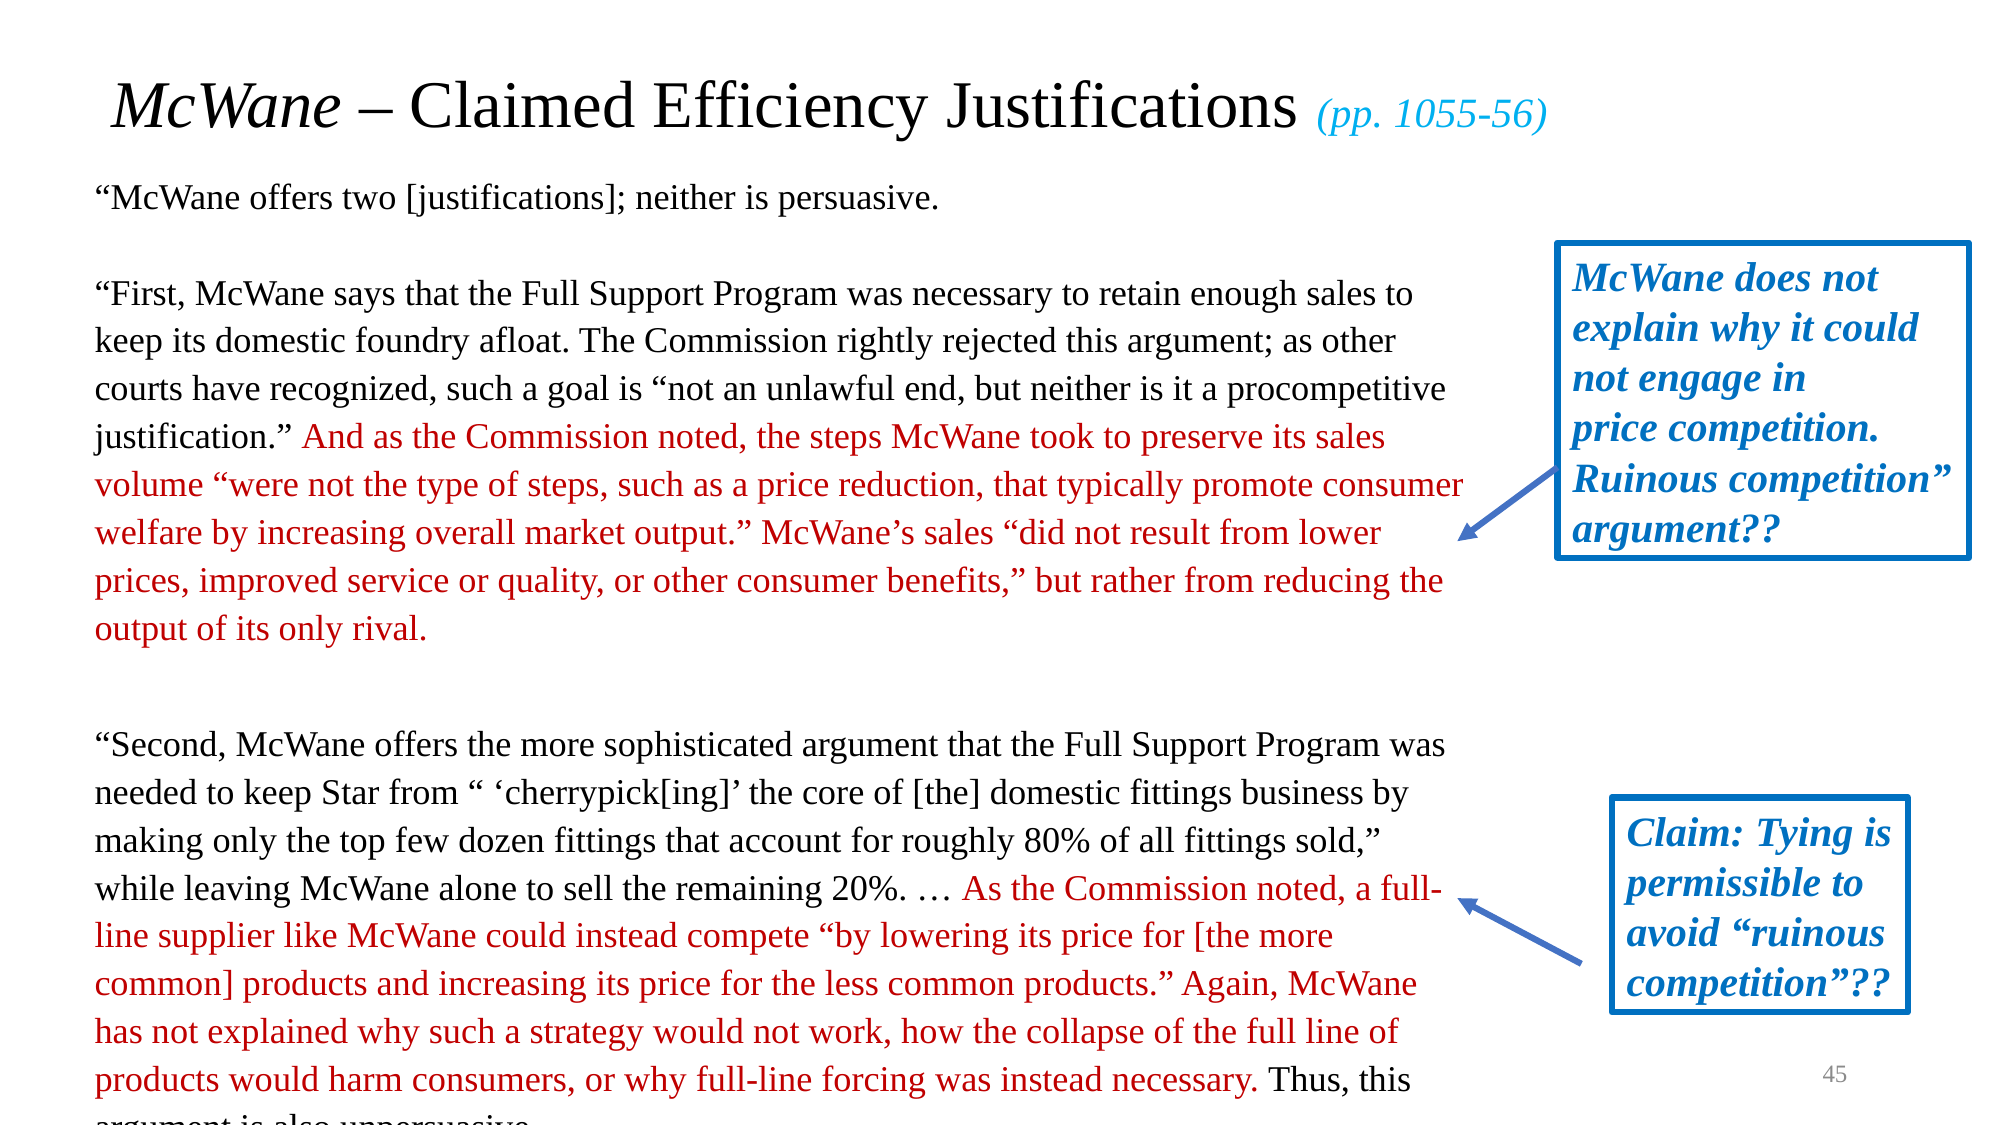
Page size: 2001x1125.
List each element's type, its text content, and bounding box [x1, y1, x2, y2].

slide_number 45 [1412, 1042, 1863, 1103]
list “McWane offers two [justifications]; neither is persuasive. “First, McWane says that the Full Support Program was necessary to retain enough sales to keep its domestic foundry afloat. The Commission rightly rejected this argument; as other courts have recognized, such a goal is “not an unlawful end, but neither is it a procompetitive justification.” And as the Commission noted, the steps McWane took to preserve its sales volume “were not the type of steps, such as a price reduction, that typically promote consumer welfare by increasing overall market output.” McWane’s sales “did not result from lower prices, improved service or quality, or other consumer benefits,” but rather from reducing the output of its only rival. “Second, McWane offers the more sophisticated argument that the Full Support Program was needed to keep Star from “ ‘cherrypick[ing]’ the core of [the] domestic fittings business by making only the top few dozen fittings that account for roughly 80% of all fittings sold,” while leaving McWane alone to sell the remaining 20%. … As the Commission noted, a full-line supplier like McWane could instead compete “by lowering its price for [the more common] products and increasing its price for the less common products.” Again, McWane has not explained why such a strategy would not work, how the collapse of the full line of products would harm consumers, or why full-line forcing was instead necessary. Thus, this argument is also unpersuasive. [79, 161, 1482, 1125]
title McWane – Claimed Efficiency Justifications (pp. 1055-56) [79, 0, 1805, 215]
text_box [1457, 898, 1582, 964]
text_box Claim: Tying is permissible to avoid “ruinous competition”?? [1611, 797, 1908, 1013]
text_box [1457, 467, 1558, 542]
text_box McWane does not explain why it could not engage in price competition. Ruinous competition” argument?? [1557, 242, 1969, 558]
